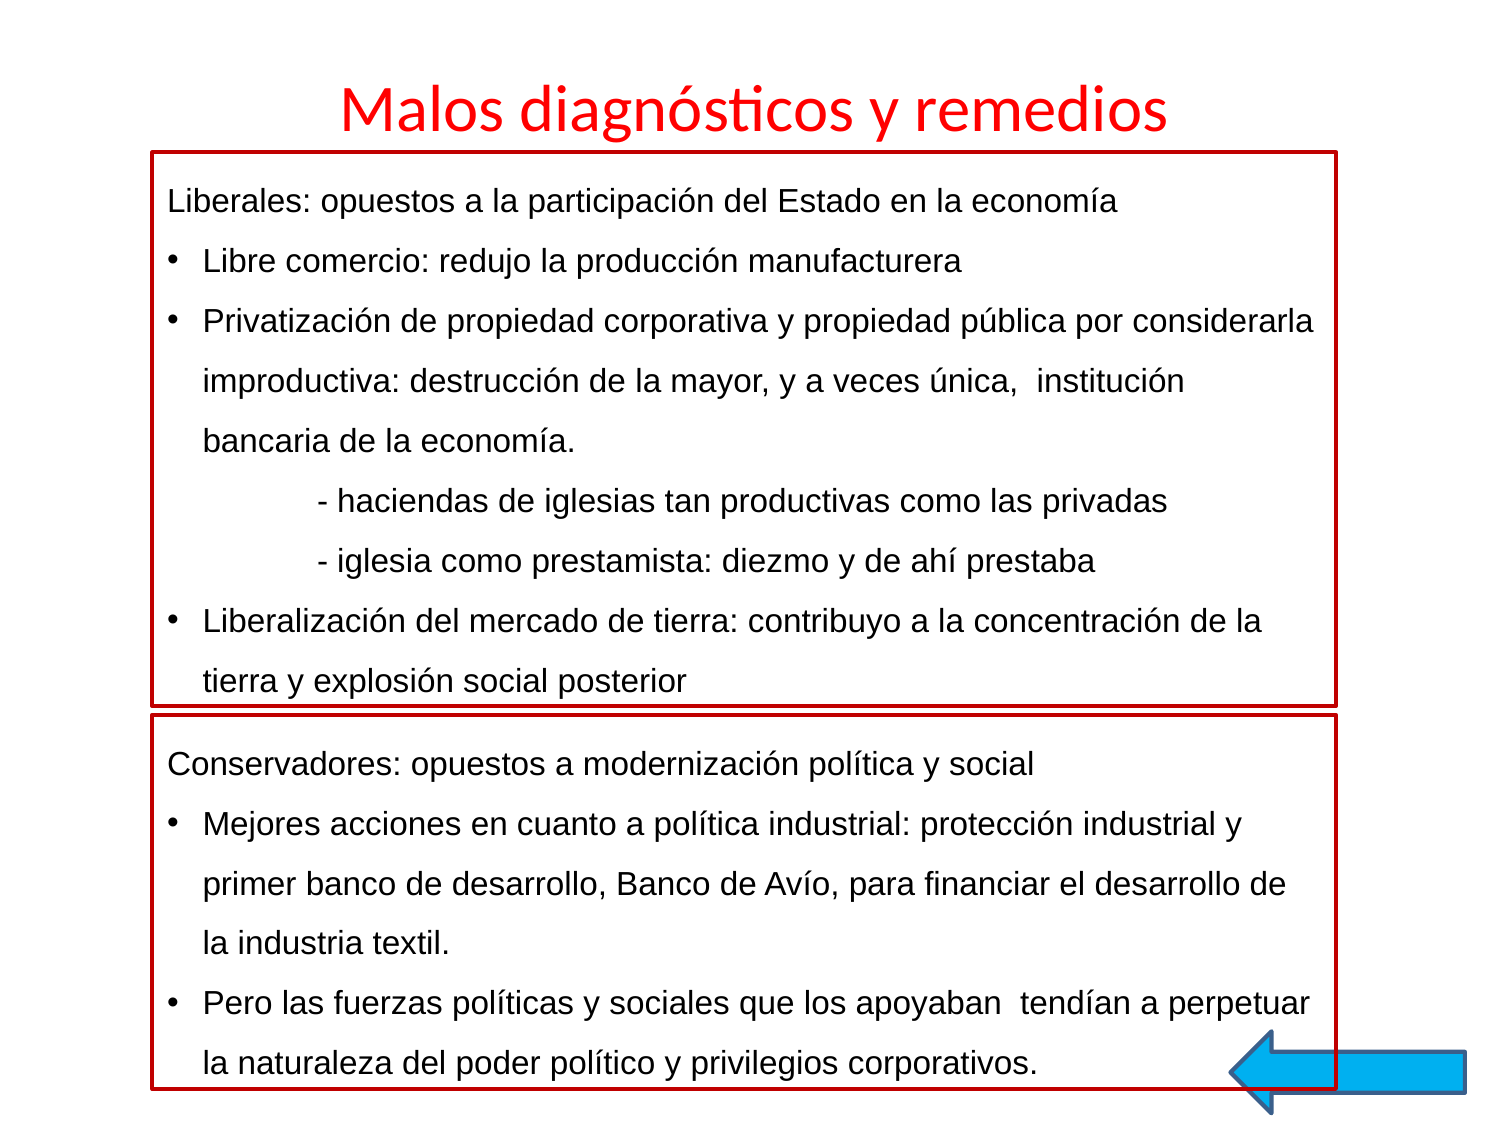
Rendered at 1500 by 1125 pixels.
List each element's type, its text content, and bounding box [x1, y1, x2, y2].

title Malos diagnósticos y remedios [58, 0, 1466, 176]
text_box Conservadores: opuestos a modernización política y social Mejores acciones en cuanto a política industrial: protección industrial y primer banco de desarrollo, Banco de Avío, para financiar el desarrollo de la industria textil. Pero las fuerzas políticas y sociales que los apoyaban tendían a perpetuar la naturaleza del poder político y privilegios corporativos. [152, 714, 1336, 1089]
text_box Liberales: opuestos a la participación del Estado en la economía Libre comercio: redujo la producción manufacturera Privatización de propiedad corporativa y propiedad pública por considerarla improductiva: destrucción de la mayor, y a veces única, institución bancaria de la economía. - haciendas de iglesias tan productivas como las privadas - iglesia como prestamista: diezmo y de ahí prestaba Liberalización del mercado de tierra: contribuyo a la concentración de la tierra y explosión social posterior [152, 152, 1336, 706]
text_box [1244, 1049, 1467, 1116]
